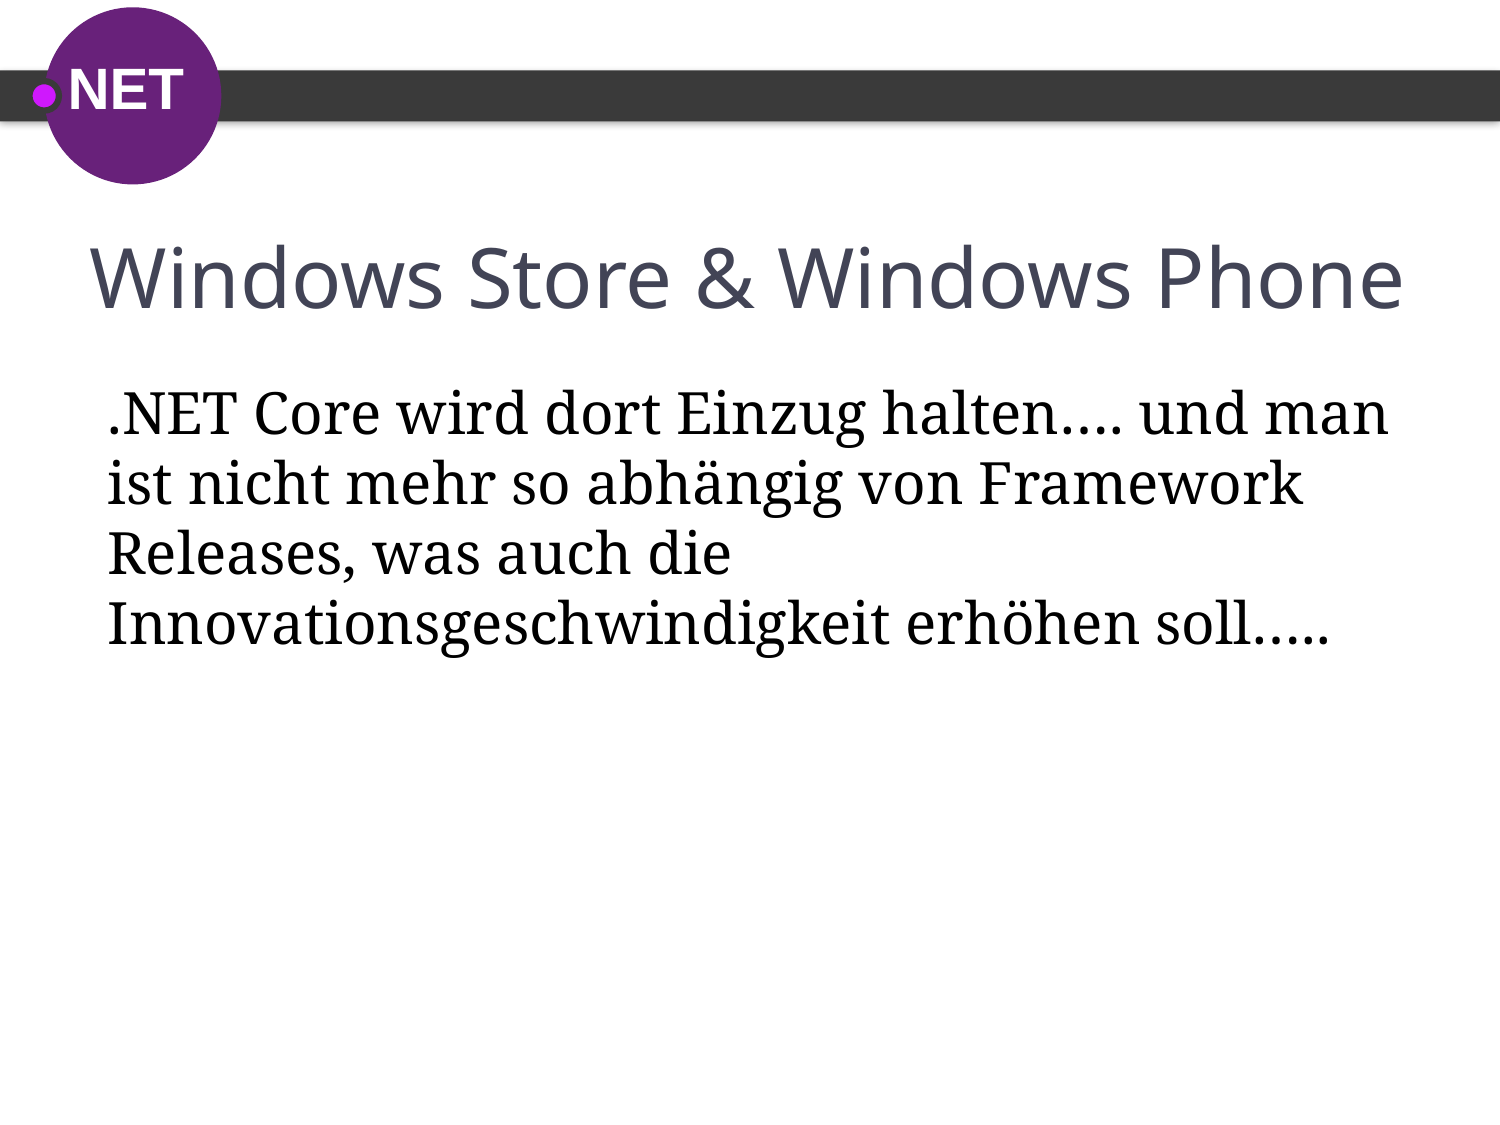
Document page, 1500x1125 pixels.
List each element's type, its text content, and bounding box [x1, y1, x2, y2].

list .NET Core wird dort Einzug halten…. und man ist nicht mehr so abhängig von Framework Releases, was auch die Innovationsgeschwindigkeit erhöhen soll….. [75, 368, 1425, 1079]
title Windows Store & Windows Phone [75, 187, 1425, 363]
